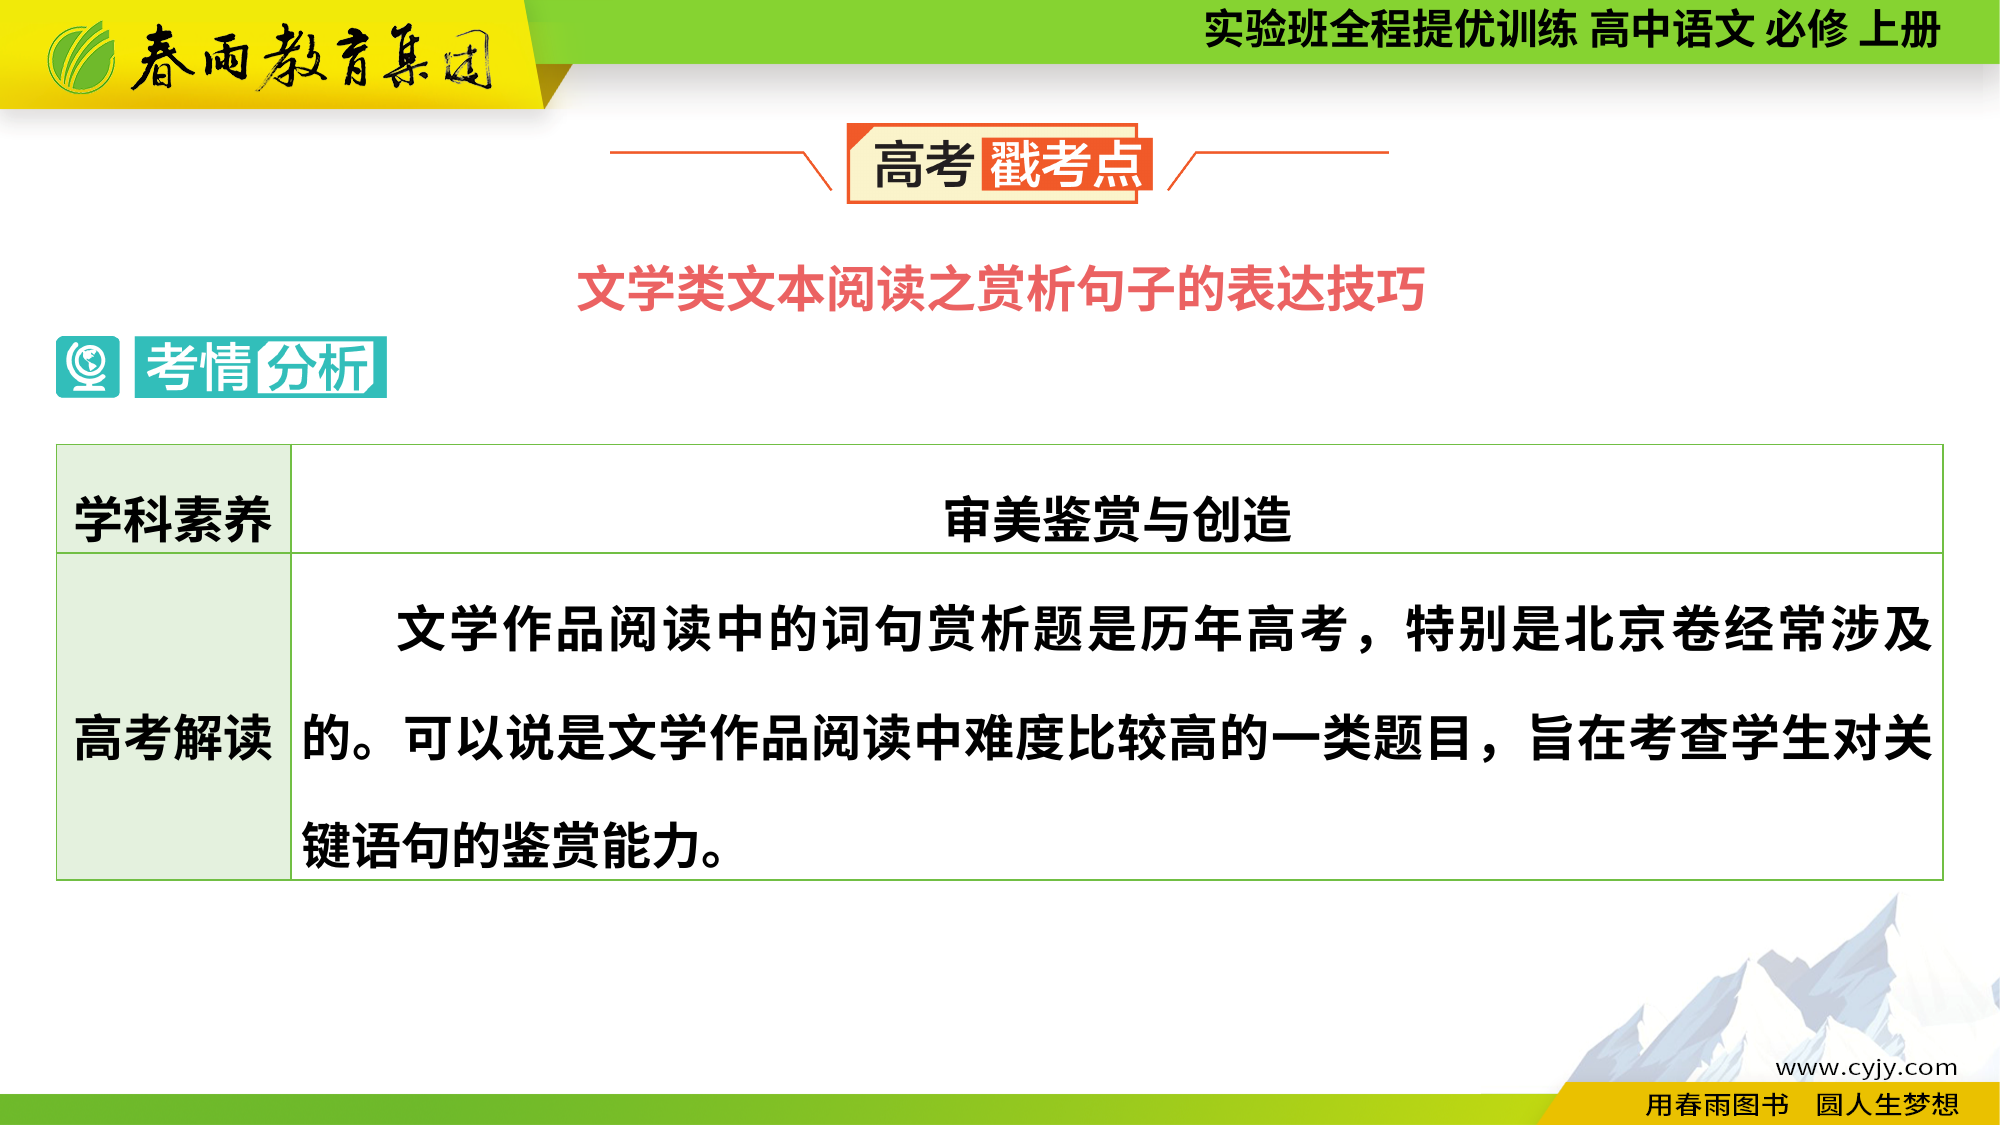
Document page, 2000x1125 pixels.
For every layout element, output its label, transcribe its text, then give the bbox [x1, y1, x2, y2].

picture [0, 0, 2000, 1125]
list 文学类文本阅读之赏析句子的表达技巧 [59, 219, 1944, 315]
table_cell 文学作品阅读中的词句赏析题是历年高考，特别是北京卷经常涉及的。可以说是文学作品阅读中难度比较高的一类题目，旨在考查学生对关键语句的鉴赏能力。 [292, 554, 1942, 879]
table_header 学科素养 [57, 445, 290, 552]
table_header 审美鉴赏与创造 [292, 445, 1942, 552]
table_cell 高考解读 [57, 554, 290, 879]
